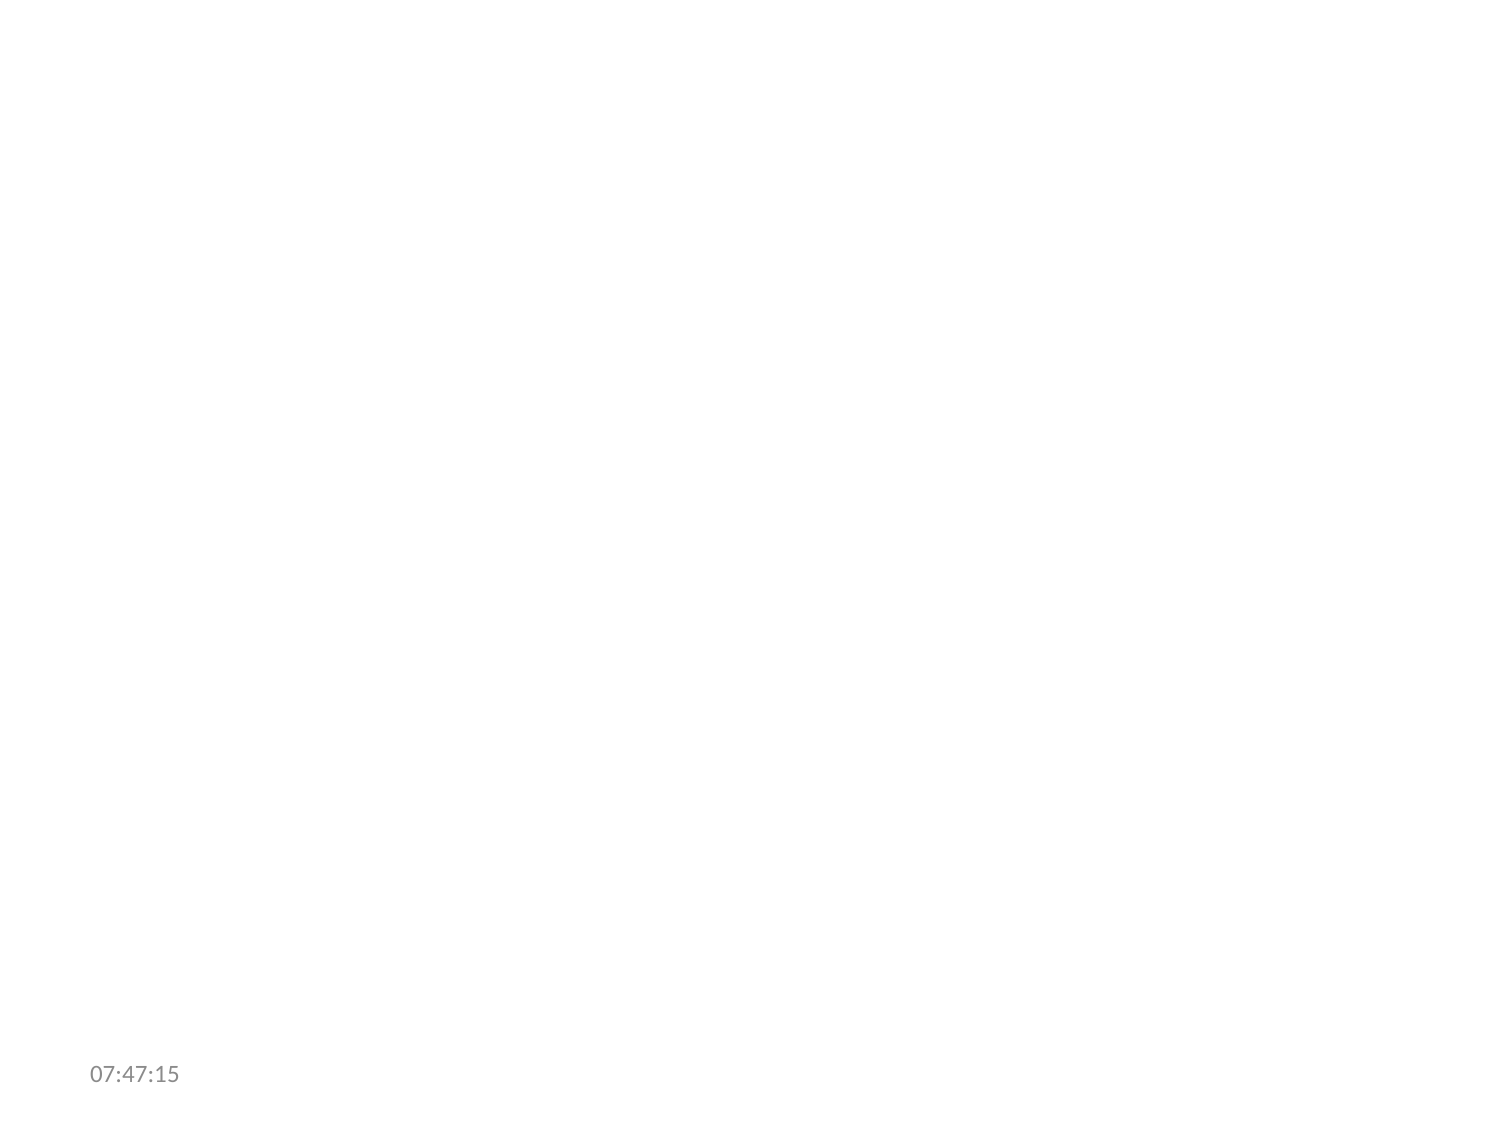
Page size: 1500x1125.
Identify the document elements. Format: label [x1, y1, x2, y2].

slide_number [75, 1042, 425, 1103]
